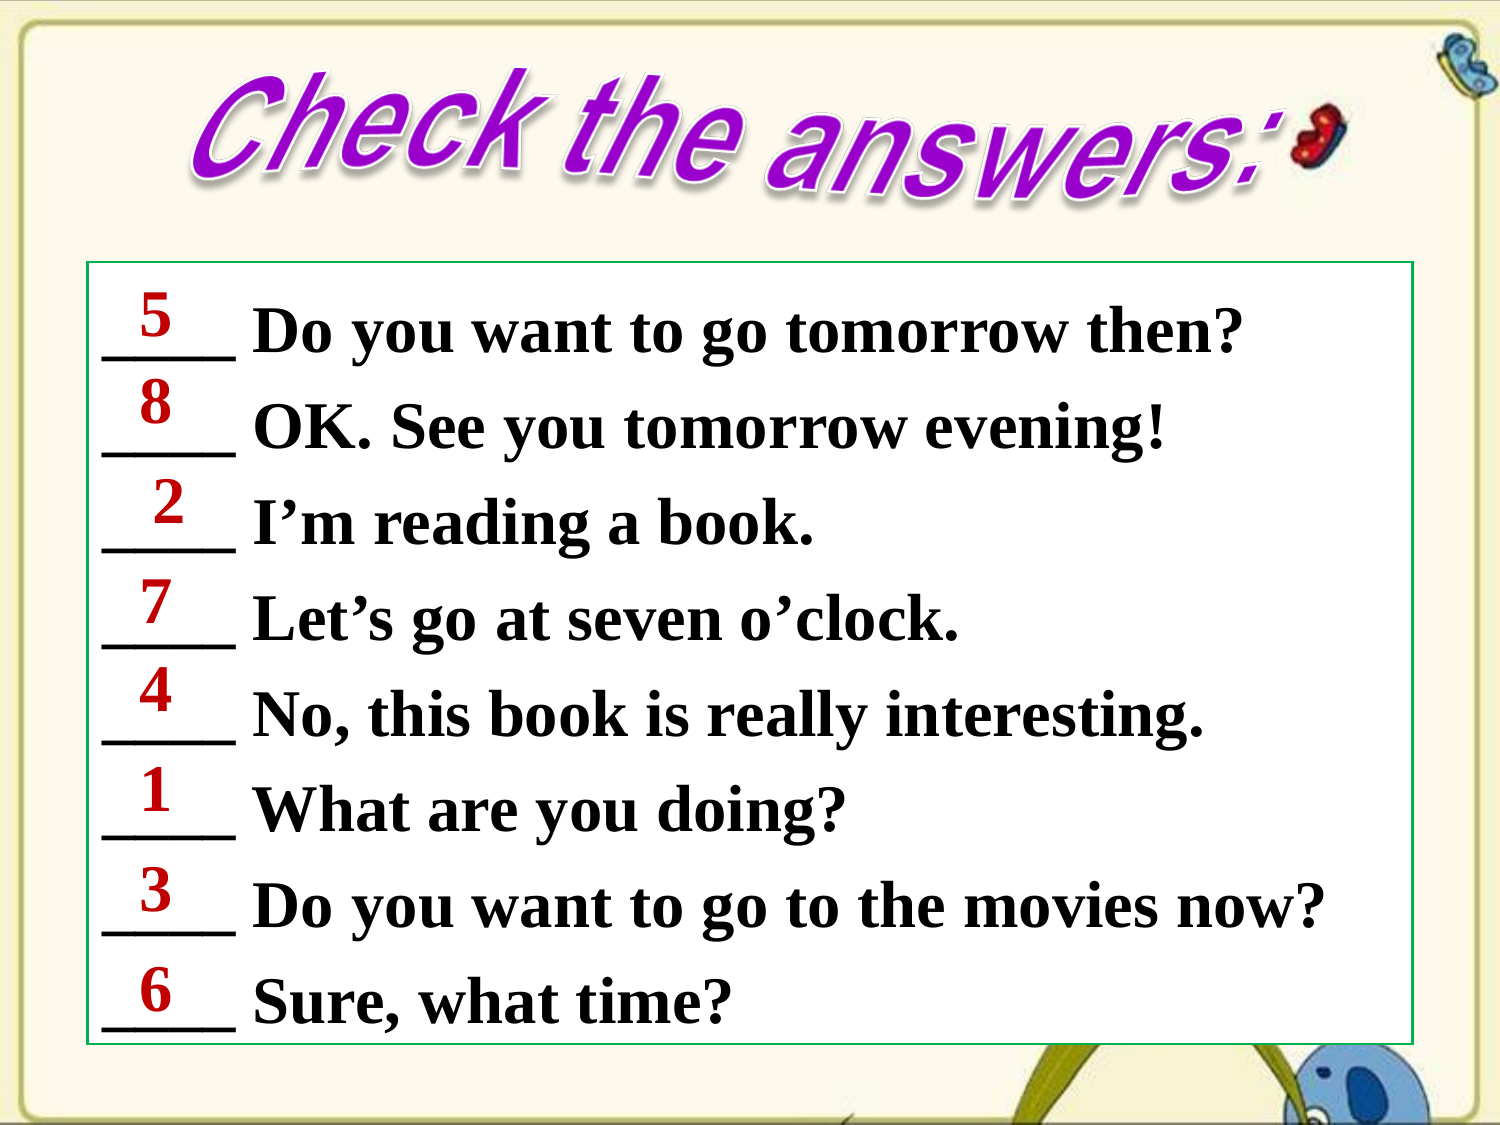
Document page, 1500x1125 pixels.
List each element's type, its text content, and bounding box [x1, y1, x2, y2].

picture [0, 0, 1500, 1125]
text_box 5 [125, 262, 225, 349]
text_box 2 [137, 449, 225, 545]
text_box 1 [124, 737, 213, 833]
text_box 4 [124, 645, 213, 733]
text_box 3 [124, 837, 213, 933]
text_box ____ Do you want to go tomorrow then? ____ OK. See you tomorrow evening! ____ I’m reading a book. ____ Let’s go at seven o’clock. ____ No, this book is really interesting. ____ What are you doing? ____ Do you want to go to the movies now? ____ Sure, what time? [87, 262, 1413, 1045]
text_box 8 [125, 349, 225, 445]
text_box 6 [124, 937, 213, 1033]
text_box 7 [124, 549, 213, 645]
